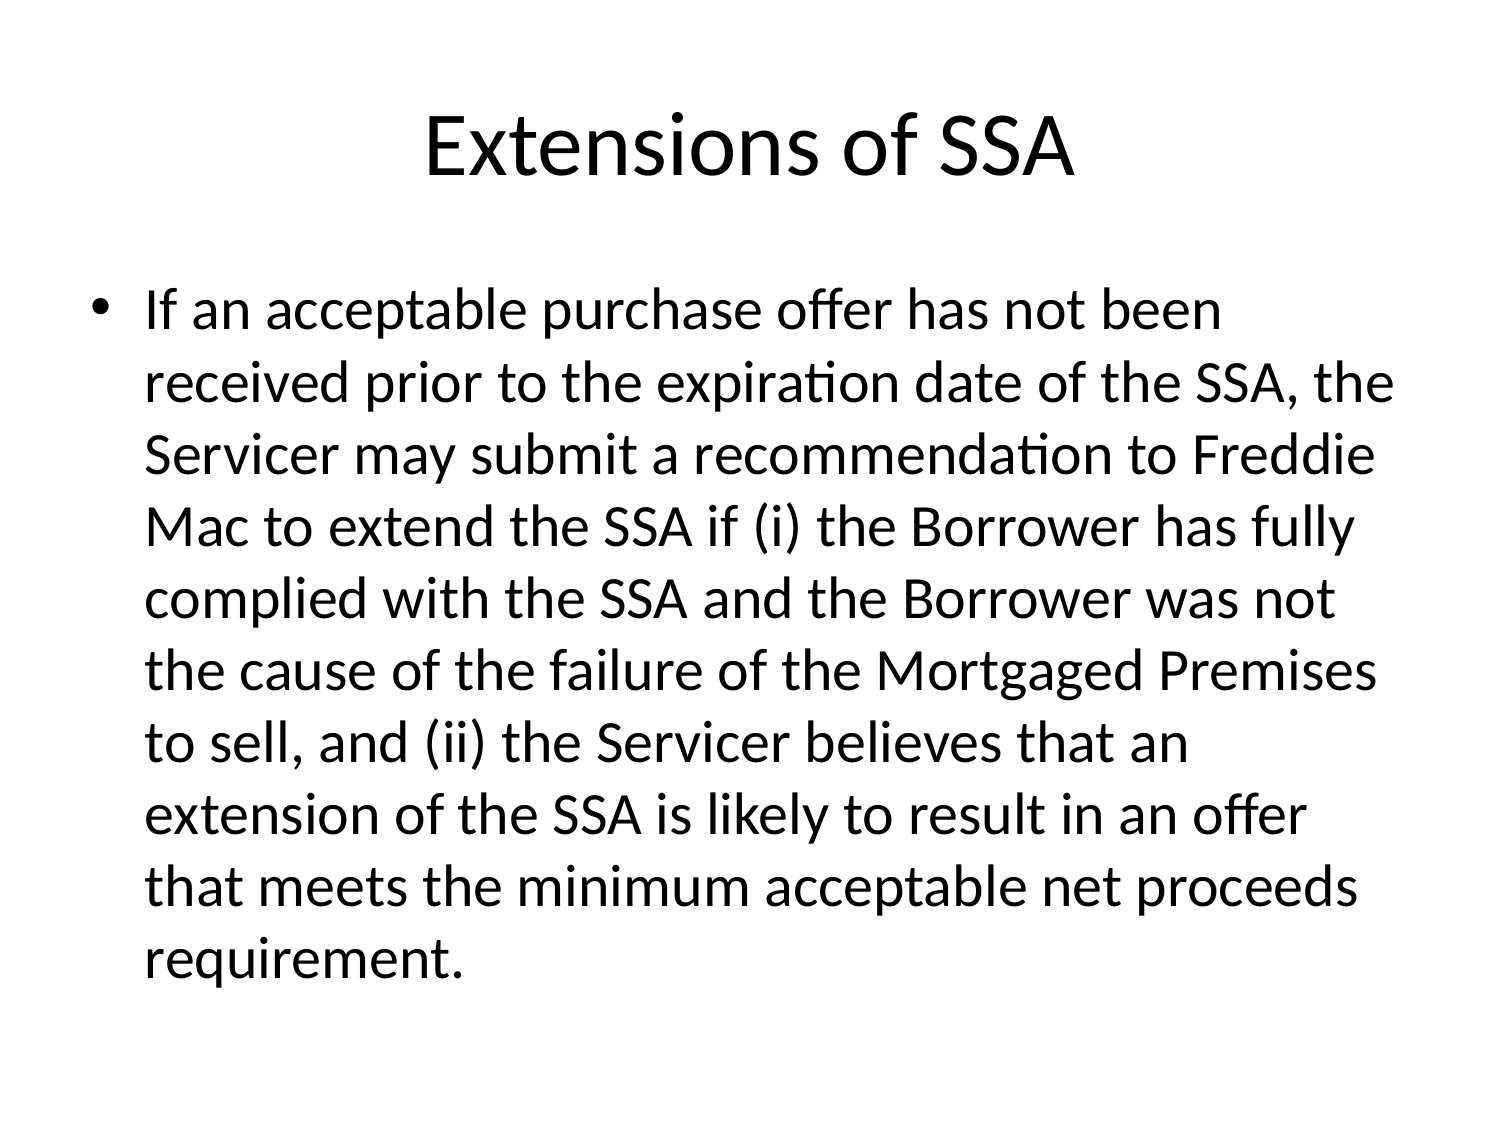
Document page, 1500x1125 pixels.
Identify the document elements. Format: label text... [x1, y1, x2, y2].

title Extensions of SSA [75, 45, 1425, 233]
list If an acceptable purchase offer has not been received prior to the expiration date of the SSA, the Servicer may submit a recommendation to Freddie Mac to extend the SSA if (i) the Borrower has fully complied with the SSA and the Borrower was not the cause of the failure of the Mortgaged Premises to sell, and (ii) the Servicer believes that an extension of the SSA is likely to result in an offer that meets the minimum acceptable net proceeds requirement. [75, 262, 1425, 1005]
